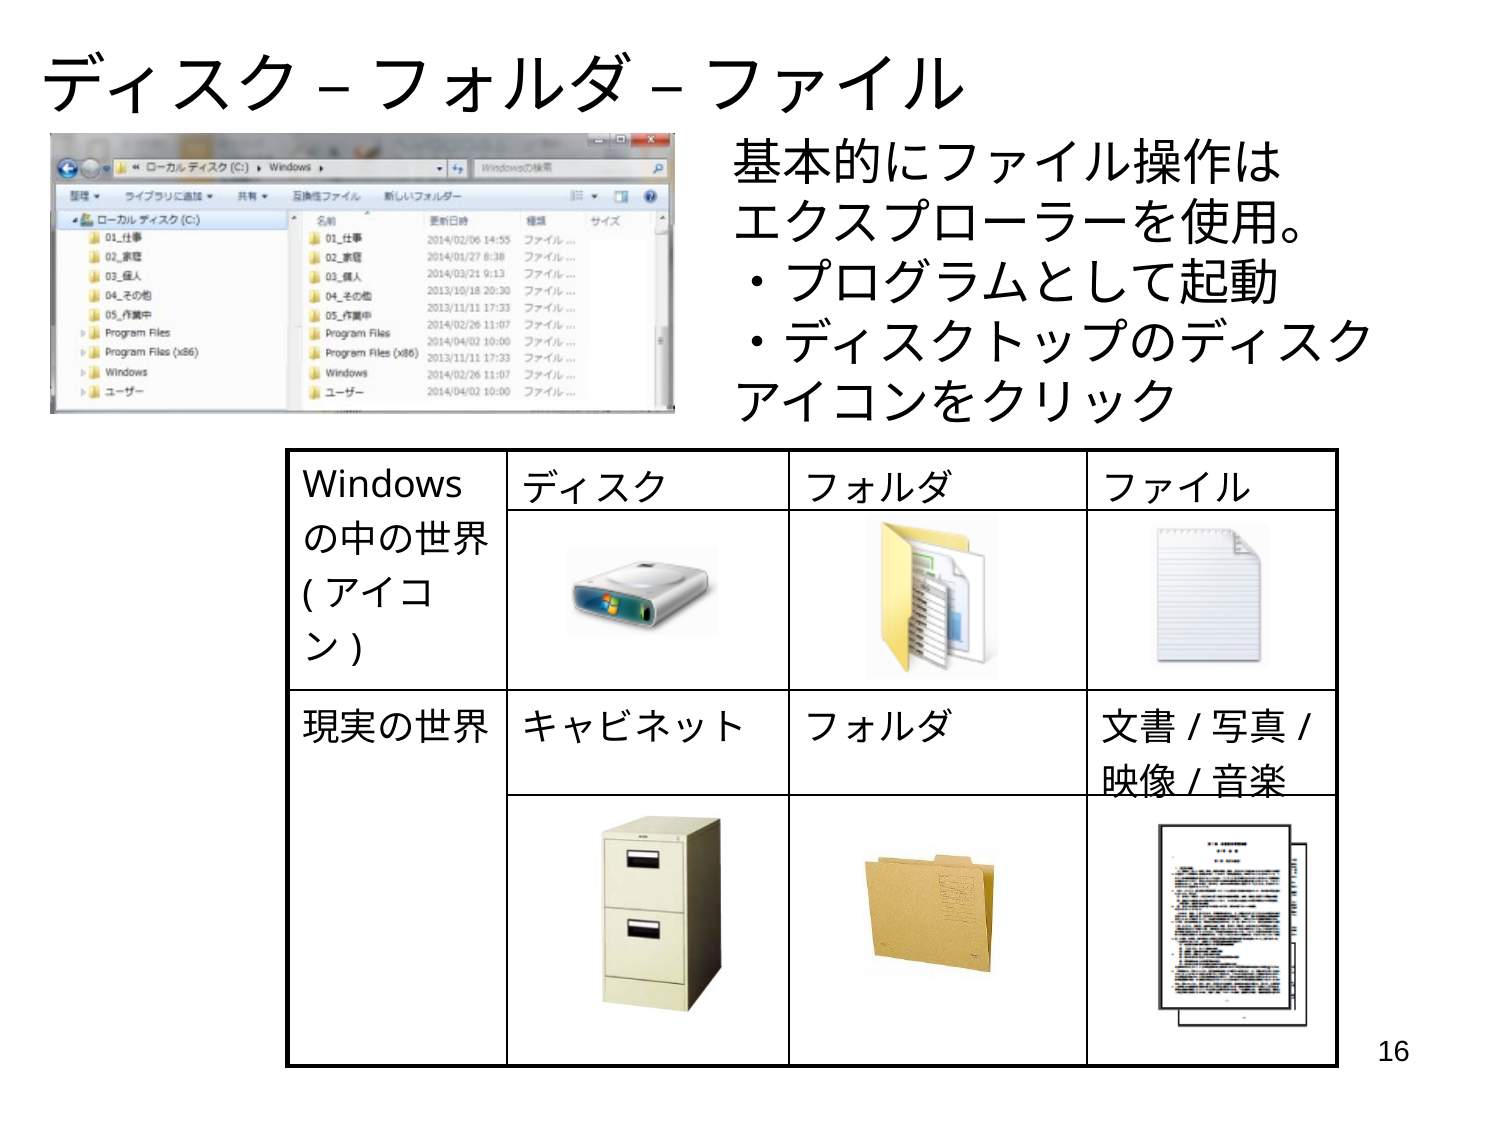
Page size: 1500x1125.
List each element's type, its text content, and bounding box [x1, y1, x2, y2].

picture [867, 513, 998, 679]
picture [1147, 813, 1320, 1037]
table_cell キャビネット [508, 691, 788, 794]
picture [49, 133, 675, 414]
table_header Windowsの中の世界 (アイコン) [290, 452, 506, 689]
text_box 基本的にファイル操作は エクスプローラーを使用。 ・プログラムとして起動 ・ディスクトップのディスクアイコンをクリック [717, 122, 1425, 438]
table_header ディスク [508, 452, 788, 509]
table_cell 文書/写真/ 映像/音楽 [1088, 691, 1335, 794]
table_cell 現実の世界 [290, 691, 506, 1064]
table_cell [508, 796, 788, 1064]
slide_number 16 [1074, 1024, 1425, 1103]
table_cell [508, 511, 788, 689]
picture [1151, 524, 1269, 668]
picture [567, 547, 718, 635]
text_box ディスク – フォルダ – ファイル [24, 34, 1075, 130]
picture [562, 813, 763, 1014]
table_cell [1088, 796, 1335, 1064]
table_cell [790, 796, 1086, 1064]
table_cell [1088, 511, 1335, 689]
table_header ファイル [1088, 452, 1335, 509]
table_cell [790, 511, 1086, 689]
table_header フォルダ [790, 452, 1086, 509]
picture [862, 847, 1000, 980]
table_cell フォルダ [790, 691, 1086, 794]
